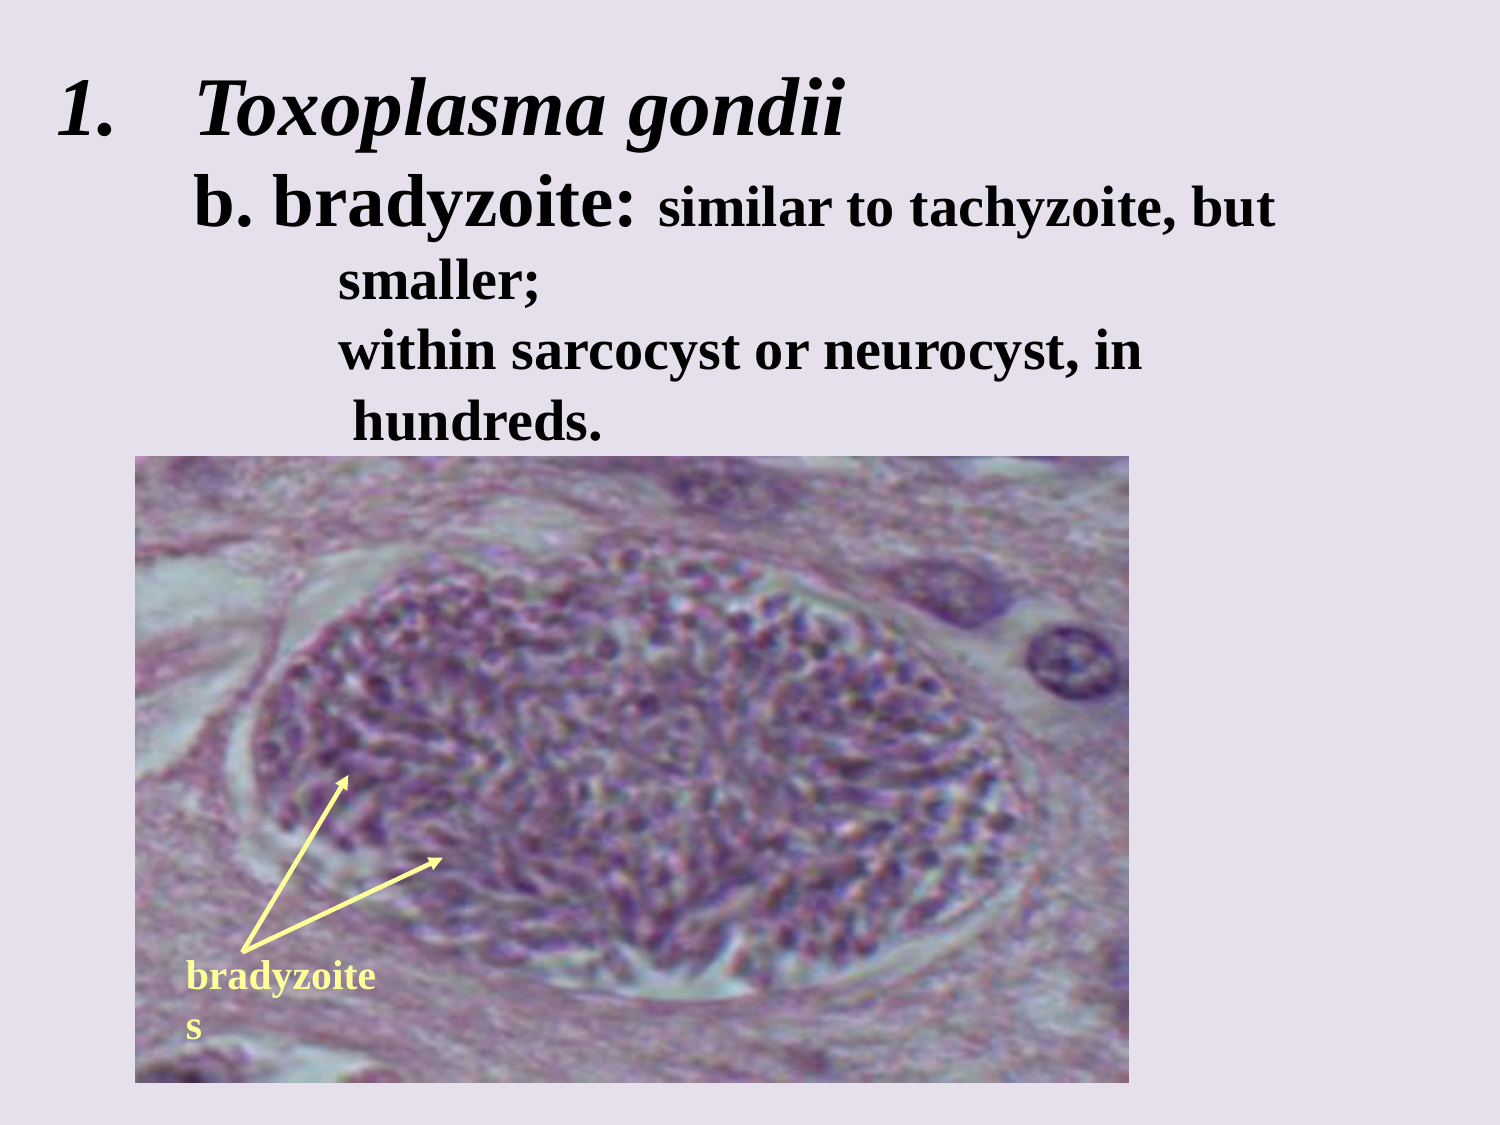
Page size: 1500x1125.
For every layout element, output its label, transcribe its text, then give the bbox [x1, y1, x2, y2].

title Toxoplasma gondii b. bradyzoite: similar to tachyzoite, but smaller; within sarcocyst or neurocyst, in hundreds. [41, 0, 1366, 504]
picture [135, 455, 1129, 1083]
